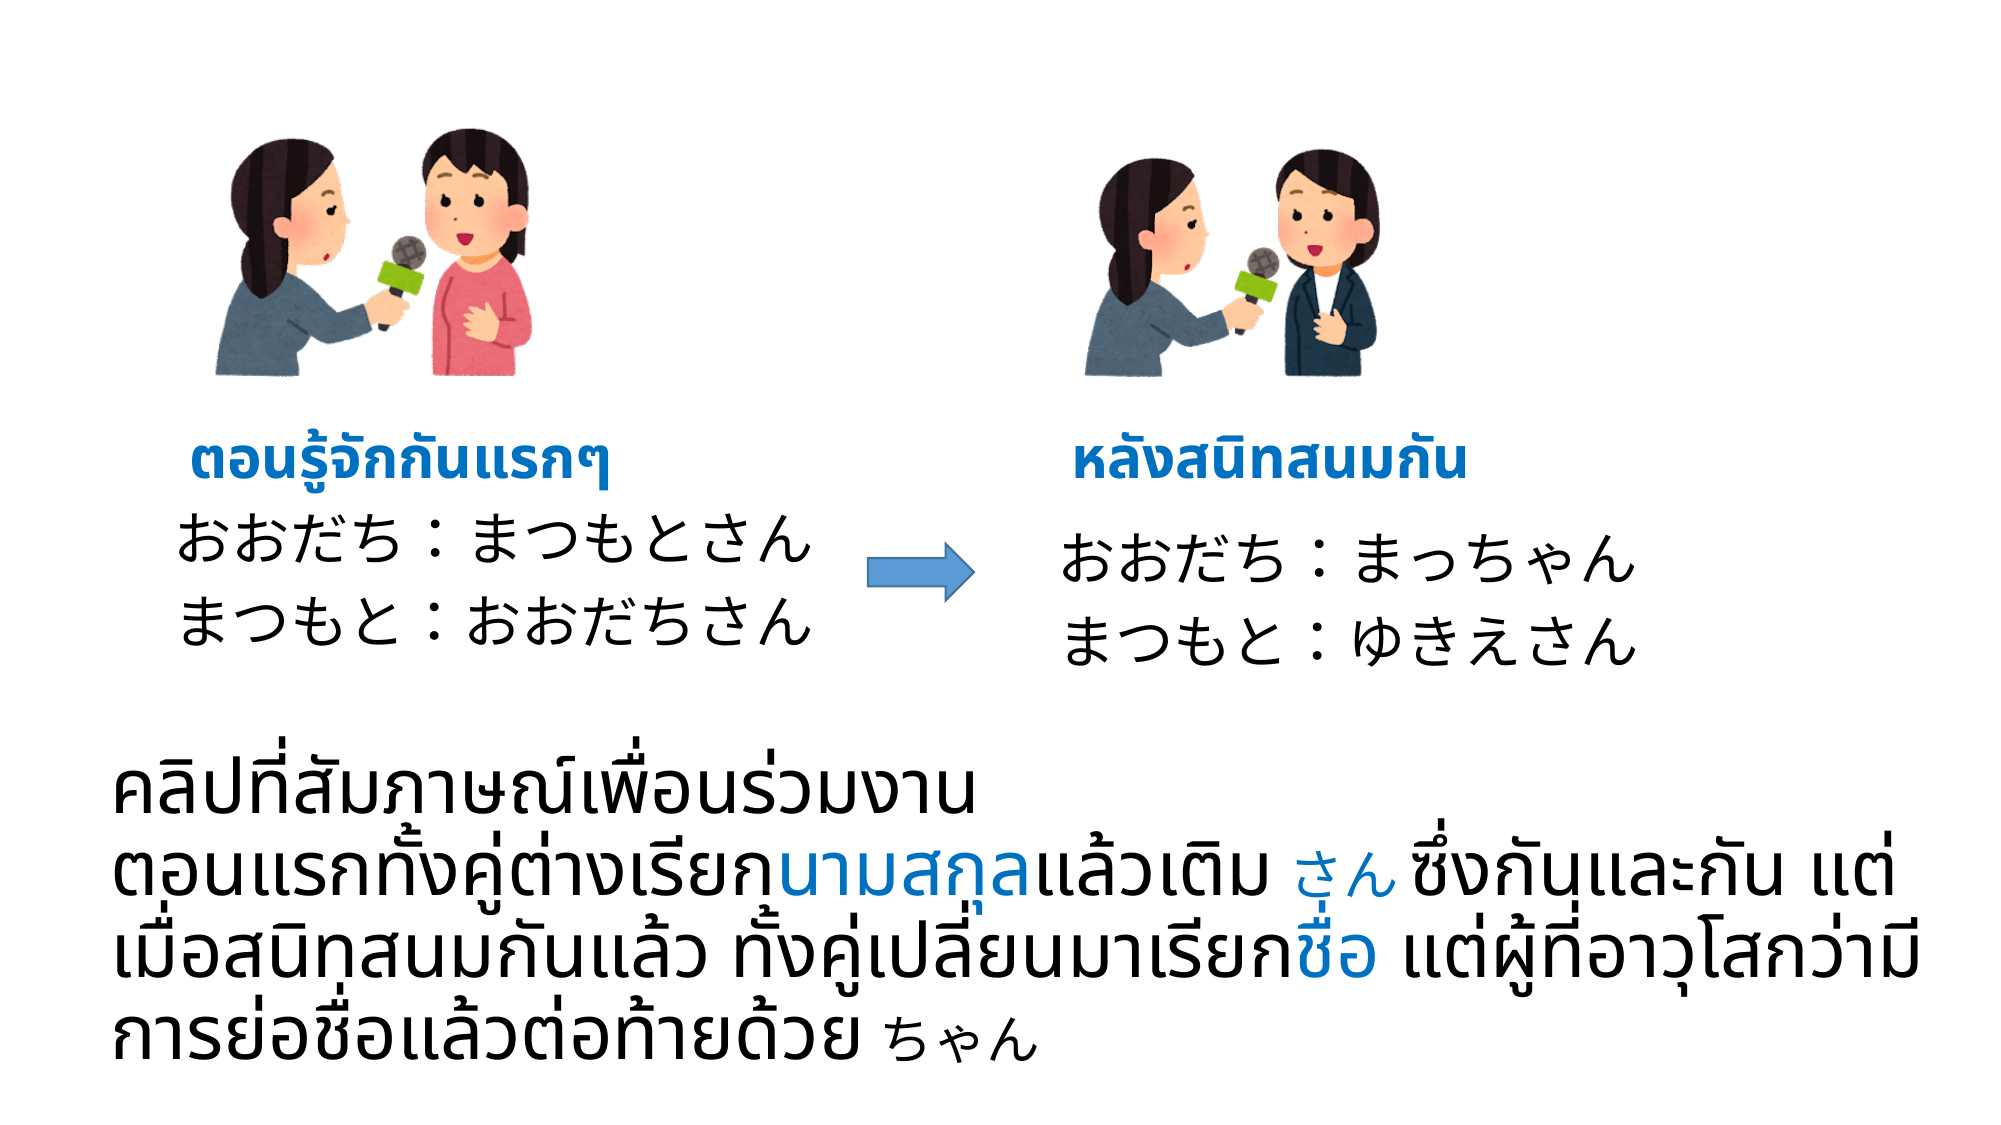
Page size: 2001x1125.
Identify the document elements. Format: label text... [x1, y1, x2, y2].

text_box [866, 541, 976, 603]
picture [208, 102, 542, 387]
text_box หลังสนิทสนมกัน [1056, 421, 1765, 503]
title คลิปที่สัมภาษณ์เพื่อนร่วมงาน ตอนแรกทั้งคู่ต่างเรียกนามสกุลแล้วเติมさんซึ่งกันและกัน แต่เมื่อสนิทสนมกันแล้ว ทั้งคู่เปลี่ยนมาเรียกชื่อ แต่ผู้ที่อาวุโสกว่ามีการย่อชื่อแล้วต่อท้ายด้วยちゃん [95, 739, 1946, 1085]
text_box おおだち：まっちゃん まつもと：ゆきえさん [1042, 522, 1751, 720]
list おおだち：まつもとさん まつもと：おおだちさん [158, 502, 868, 700]
picture [1078, 125, 1386, 387]
text_box ตอนรู้จักกันแรกๆ [174, 421, 883, 503]
